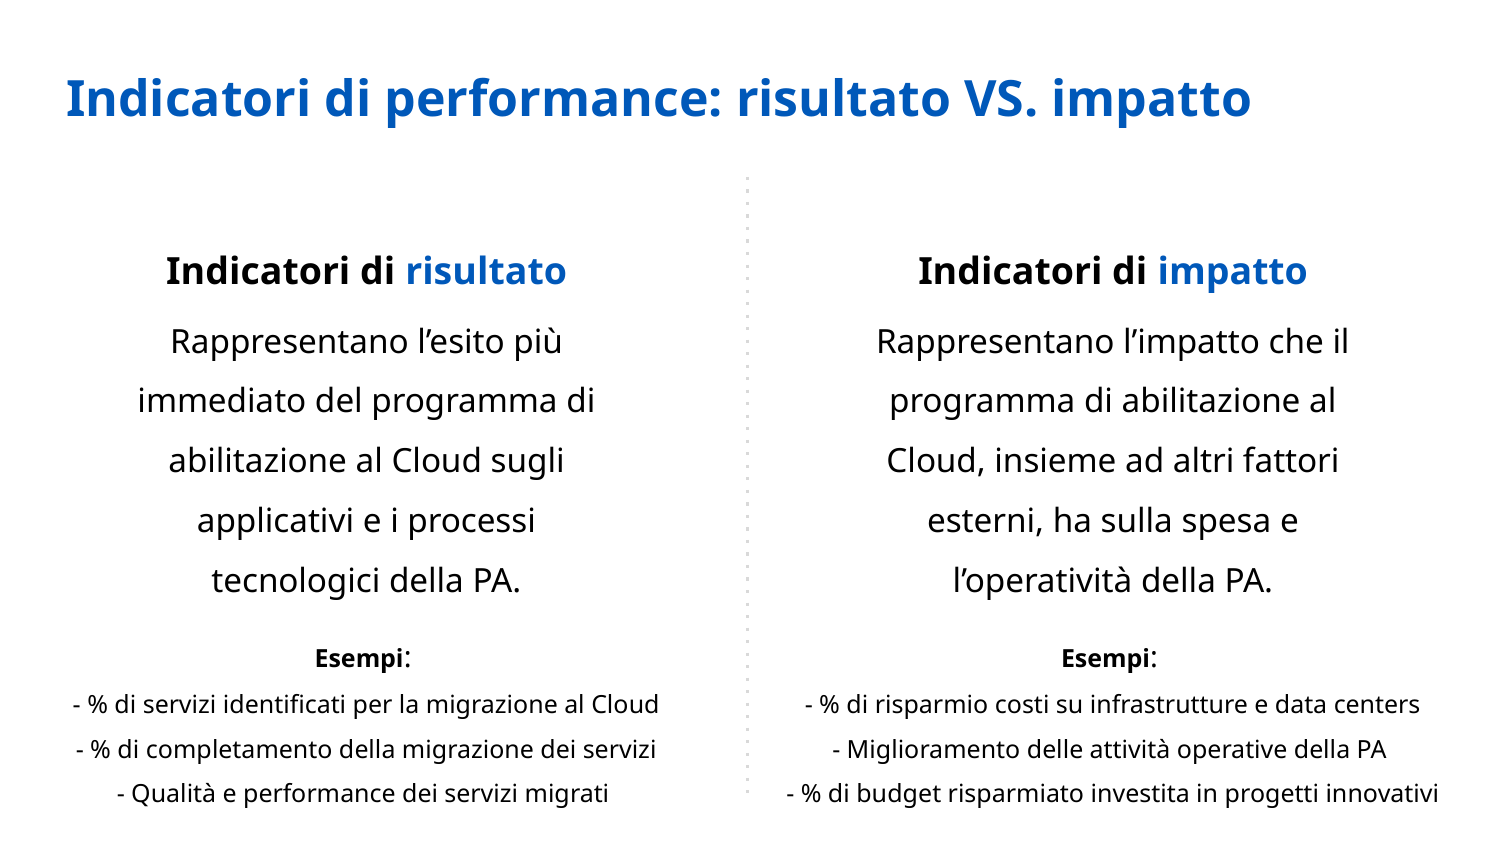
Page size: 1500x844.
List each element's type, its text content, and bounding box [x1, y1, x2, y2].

text_box Rappresentano l’impatto che il programma di abilitazione al Cloud, insieme ad altri fattori esterni, ha sulla spesa e l’operatività della PA. [847, 284, 1379, 605]
text_box Indicatori di impatto [867, 209, 1359, 284]
text_box Esempi: - % di risparmio costi su infrastrutture e data centers - Miglioramento delle attività operative della PA - % di budget risparmiato investita in progetti innovativi [764, 605, 1463, 806]
text_box Rappresentano l’esito più immediato del programma di abilitazione al Cloud sugli applicativi e i processi tecnologici della PA. [101, 284, 633, 605]
text_box Indicatori di risultato [121, 209, 613, 284]
text_box Esempi: - % di servizi identificati per la migrazione al Cloud - % di completamento della migrazione dei servizi - Qualità e performance dei servizi migrati [25, 605, 709, 806]
title Indicatori di performance: risultato VS. impatto [51, 51, 1449, 146]
